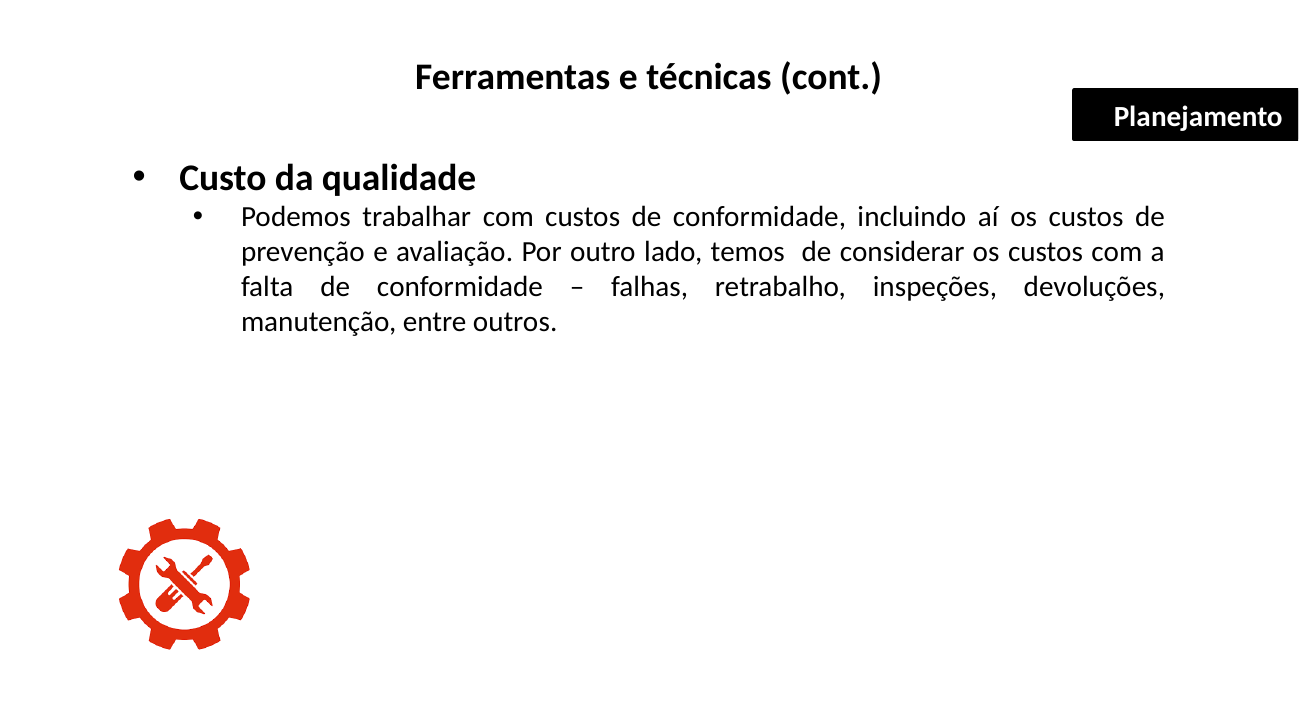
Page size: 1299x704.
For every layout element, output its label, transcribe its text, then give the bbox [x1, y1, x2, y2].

picture [117, 517, 251, 651]
text_box Custo da qualidade Podemos trabalhar com custos de conformidade, incluindo aí os custos de prevenção e avaliação. Por outro lado, temos de considerar os custos com a falta de conformidade – falhas, retrabalho, inspeções, devoluções, manutenção, entre outros. [117, 145, 1181, 348]
text_box Planejamento [1074, 90, 1299, 140]
text_box Ferramentas e técnicas (cont.) [0, 44, 1299, 106]
